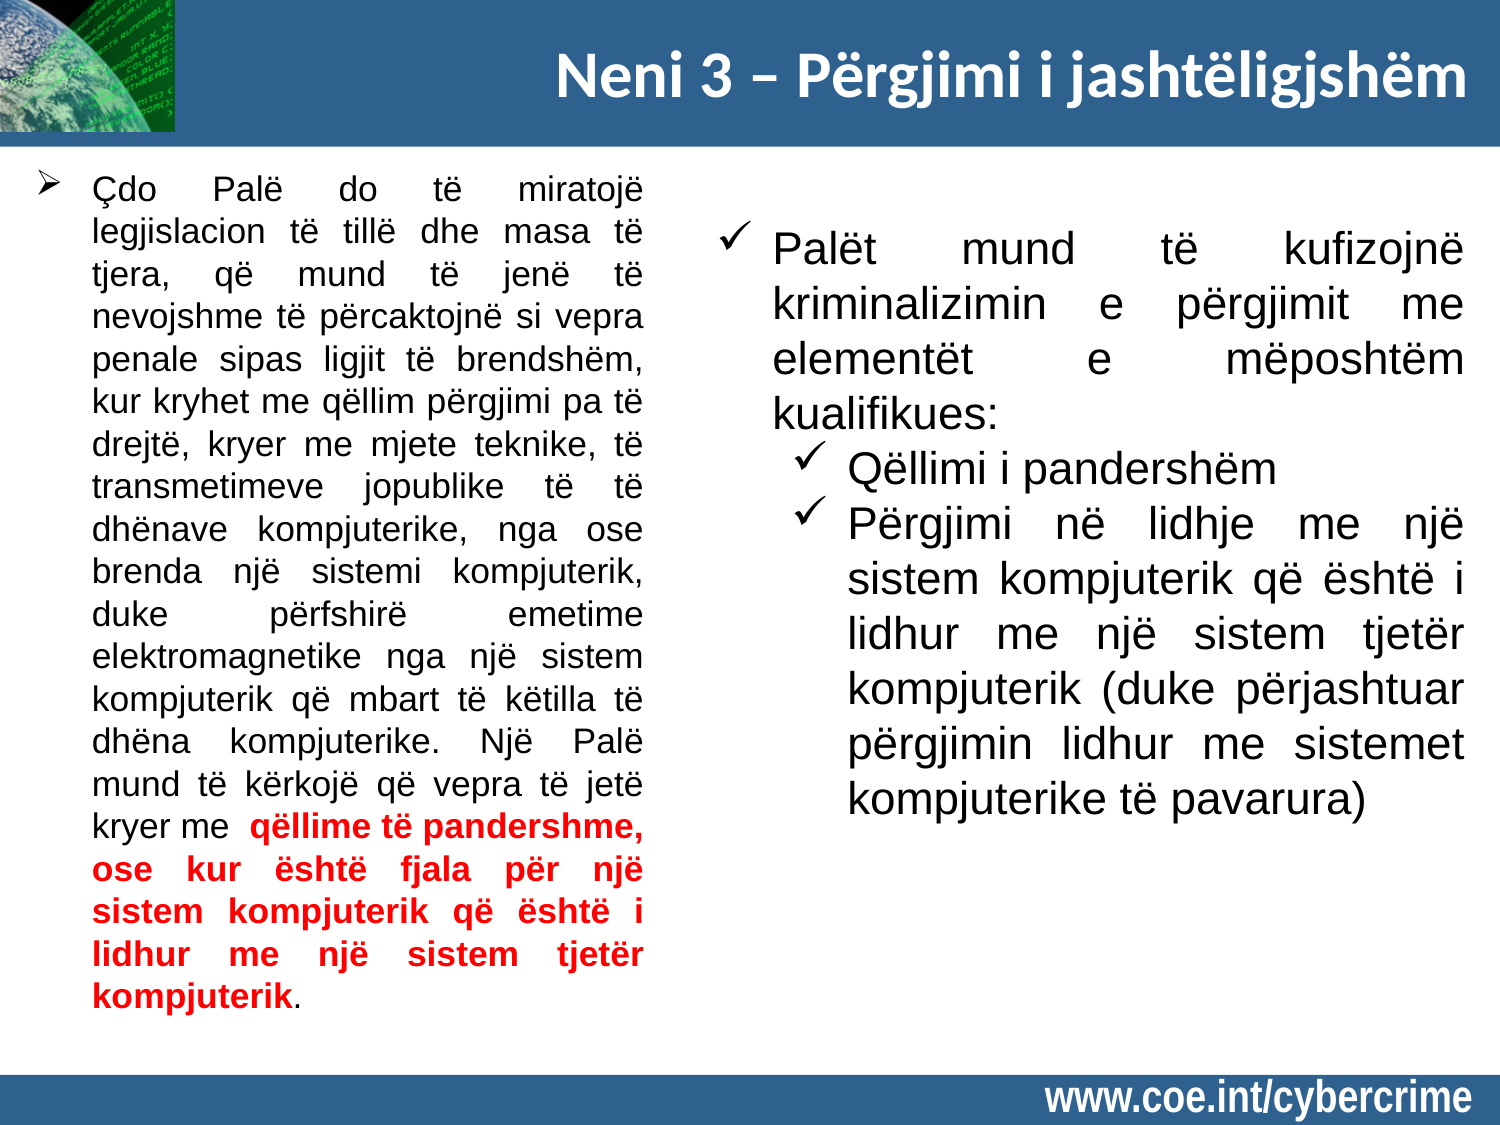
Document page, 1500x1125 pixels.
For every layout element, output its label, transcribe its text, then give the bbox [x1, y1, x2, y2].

text_box Palët mund të kufizojnë kriminalizimin e përgjimit me elementët e mëposhtëm kualifikues: Qëllimi i pandershëm Përgjimi në lidhje me një sistem kompjuterik që është i lidhur me një sistem tjetër kompjuterik (duke përjashtuar përgjimin lidhur me sistemet kompjuterike të pavarura) [701, 211, 1480, 831]
text_box www.coe.int/cybercrime [1030, 1059, 1500, 1125]
picture [0, 0, 175, 132]
text_box Neni 3 – Përgjimi i jashtëligjshëm [0, 0, 1500, 149]
text_box [0, 1073, 1030, 1125]
text_box Çdo Palë do të miratojë legjislacion të tillë dhe masa të tjera, që mund të jenë të nevojshme të përcaktojnë si vepra penale sipas ligjit të brendshëm, kur kryhet me qëllim përgjimi pa të drejtë, kryer me mjete teknike, të transmetimeve jopublike të të dhënave kompjuterike, nga ose brenda një sistemi kompjuterik, duke përfshirë emetime elektromagnetike nga një sistem kompjuterik që mbart të këtilla të dhëna kompjuterike. Një Palë mund të kërkojë që vepra të jetë kryer me qëllime të pandershme, ose kur është fjala për një sistem kompjuterik që është i lidhur me një sistem tjetër kompjuterik. [20, 158, 659, 1024]
